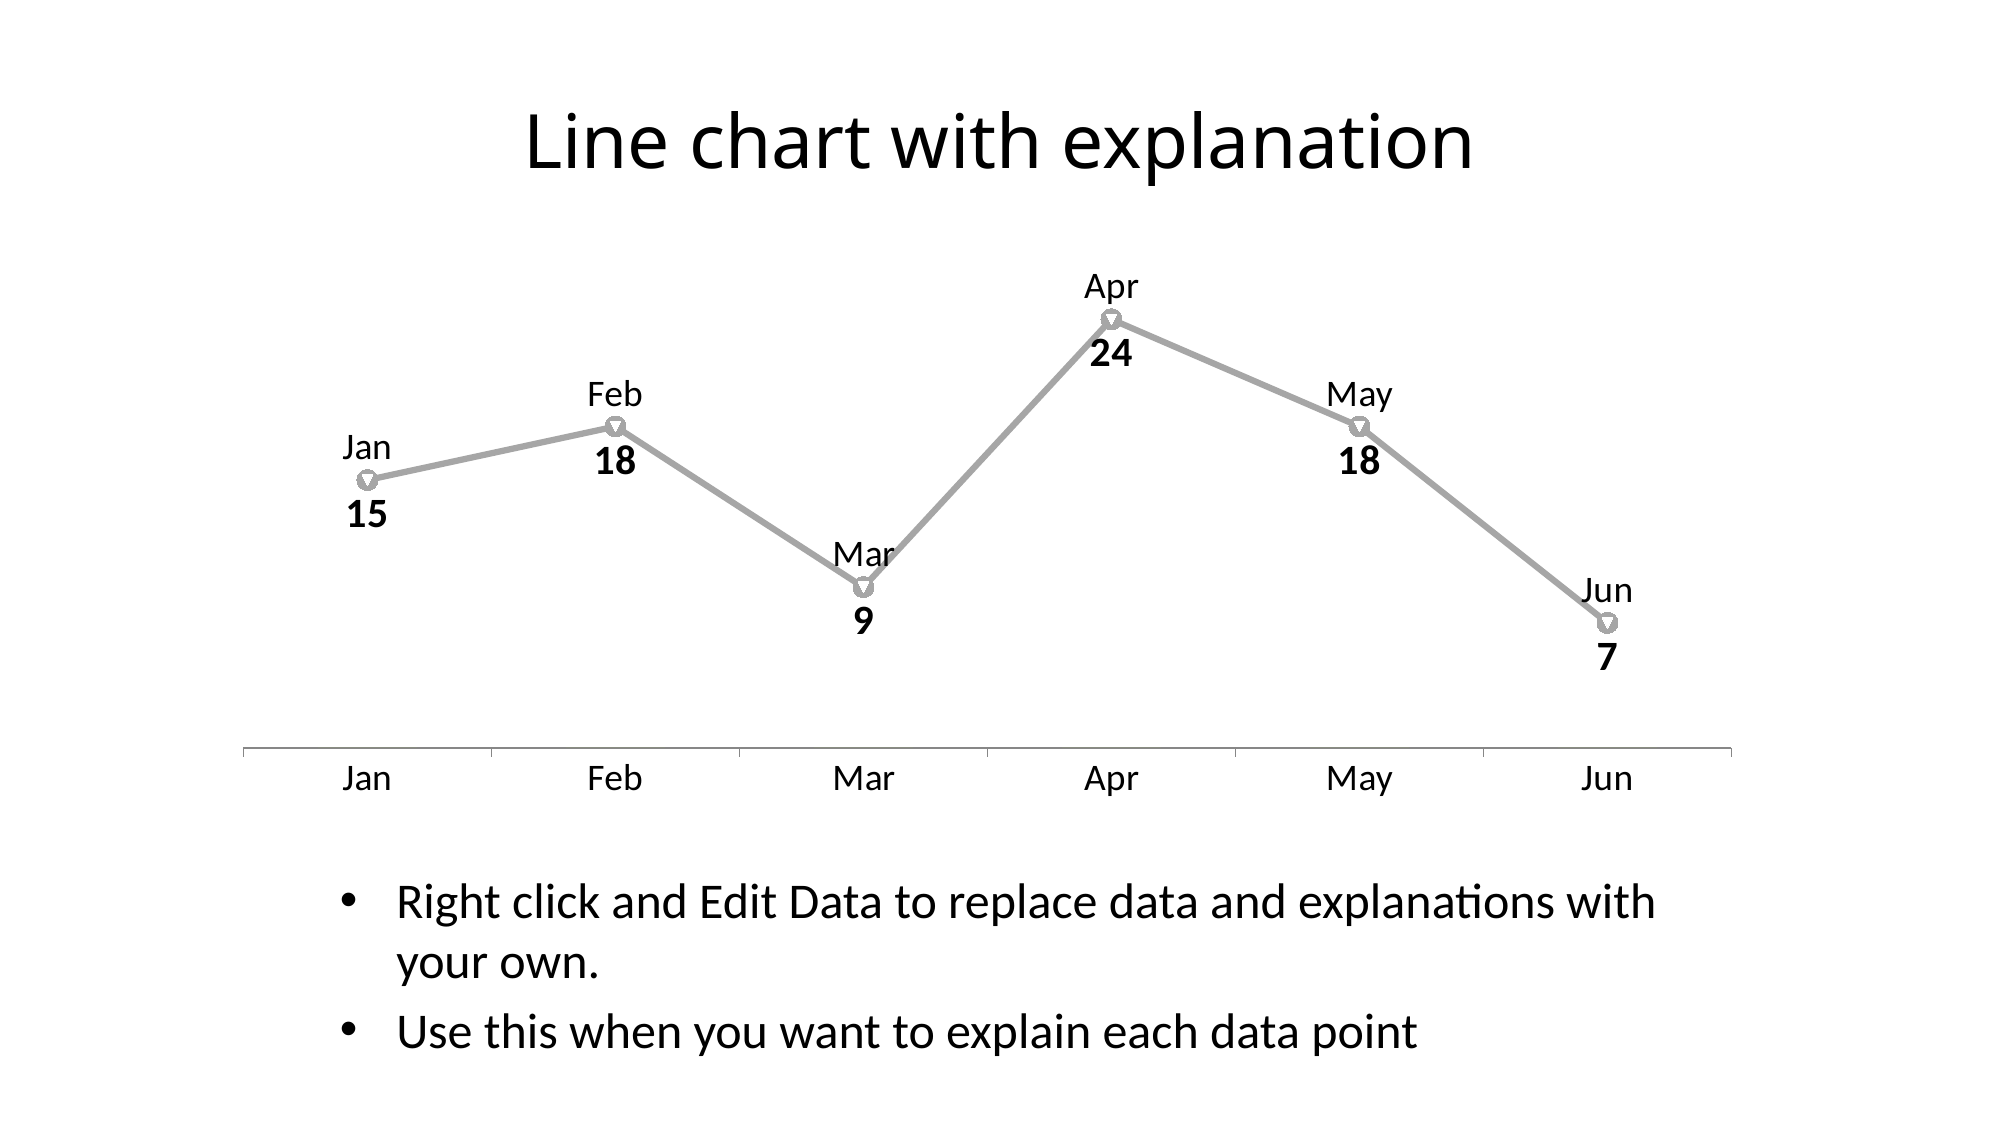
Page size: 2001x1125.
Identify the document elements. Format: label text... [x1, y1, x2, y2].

chart [212, 199, 1763, 813]
list Right click and Edit Data to replace data and explanations with your own. Use this when you want to explain each data point [324, 861, 1675, 1074]
title Line chart with explanation [99, 45, 1900, 233]
